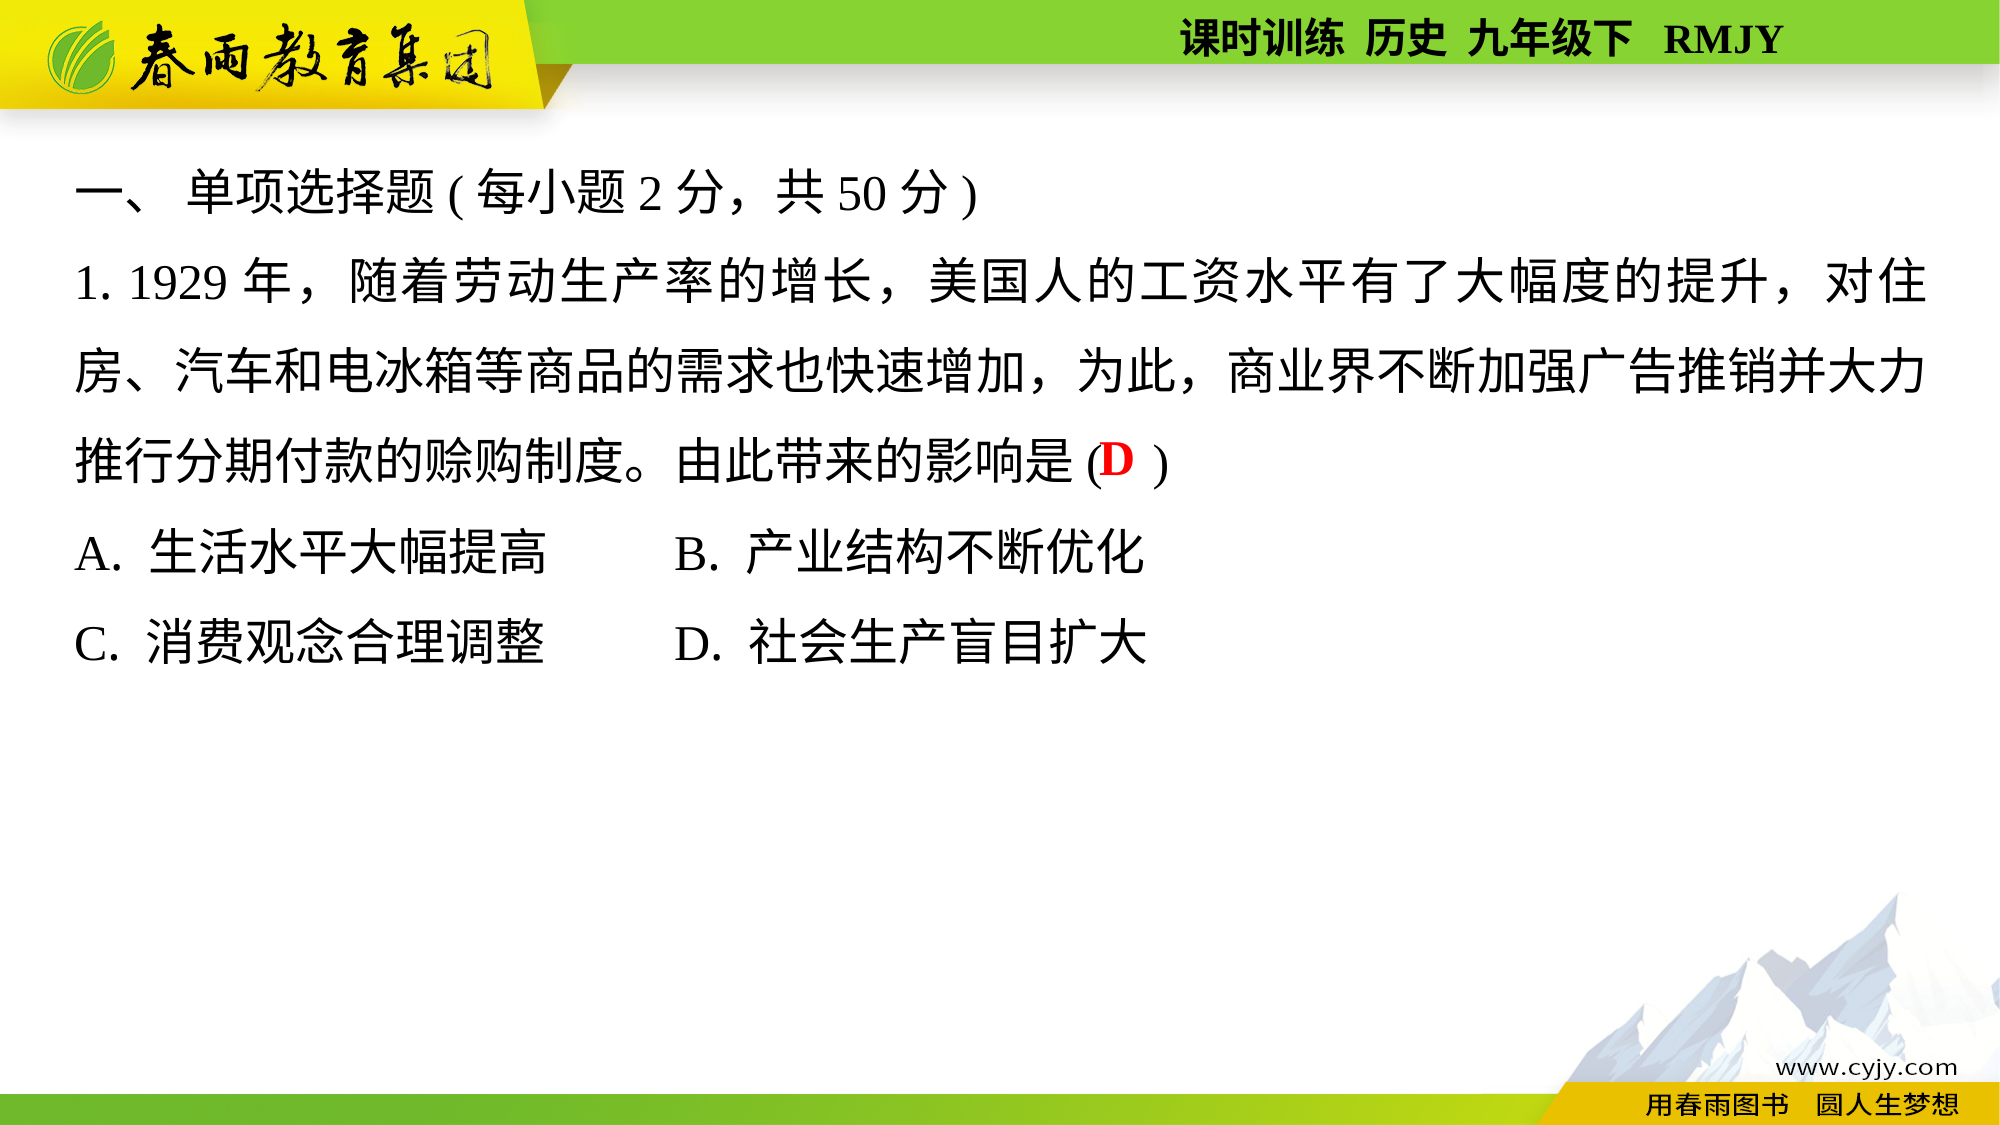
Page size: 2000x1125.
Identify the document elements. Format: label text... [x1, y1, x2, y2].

picture [0, 0, 2000, 1125]
text_box D [1084, 417, 1151, 493]
list 一、 单项选择题(每小题2分，共50分) 1. 1929年，随着劳动生产率的增长，美国人的工资水平有了大幅度的提升，对住房、汽车和电冰箱等商品的需求也快速增加，为此，商业界不断加强广告推销并大力推行分期付款的赊购制度。由此带来的影响是( ) A. 生活水平大幅提高 B. 产业结构不断优化 C. 消费观念合理调整 D. 社会生产盲目扩大 [59, 122, 1944, 683]
